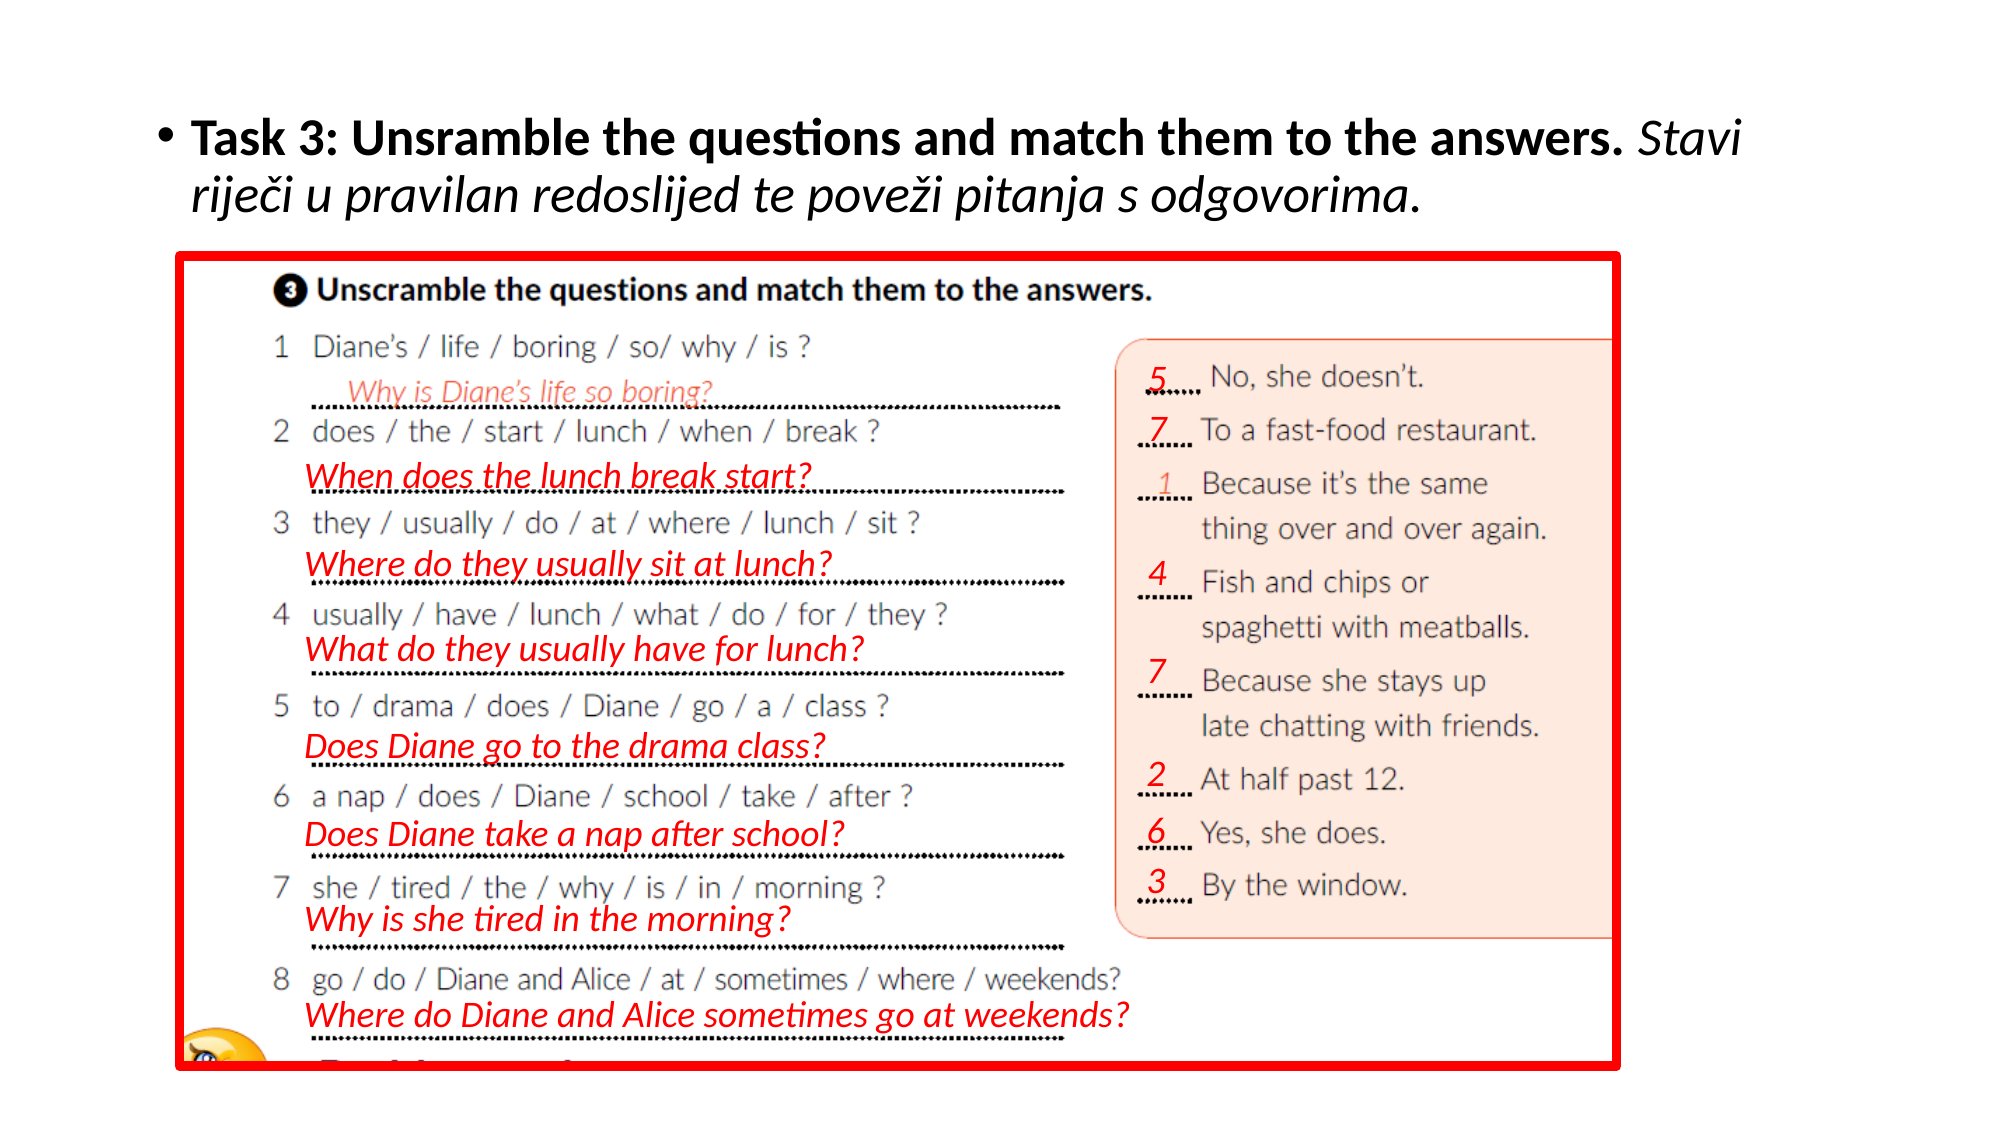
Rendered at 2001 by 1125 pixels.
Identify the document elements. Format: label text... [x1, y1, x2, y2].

picture [183, 260, 1613, 1062]
list Task 3: Unsramble the questions and match them to the answers. Stavi riječi u pravilan redoslijed te poveži pitanja s odgovorima. [141, 101, 1809, 232]
